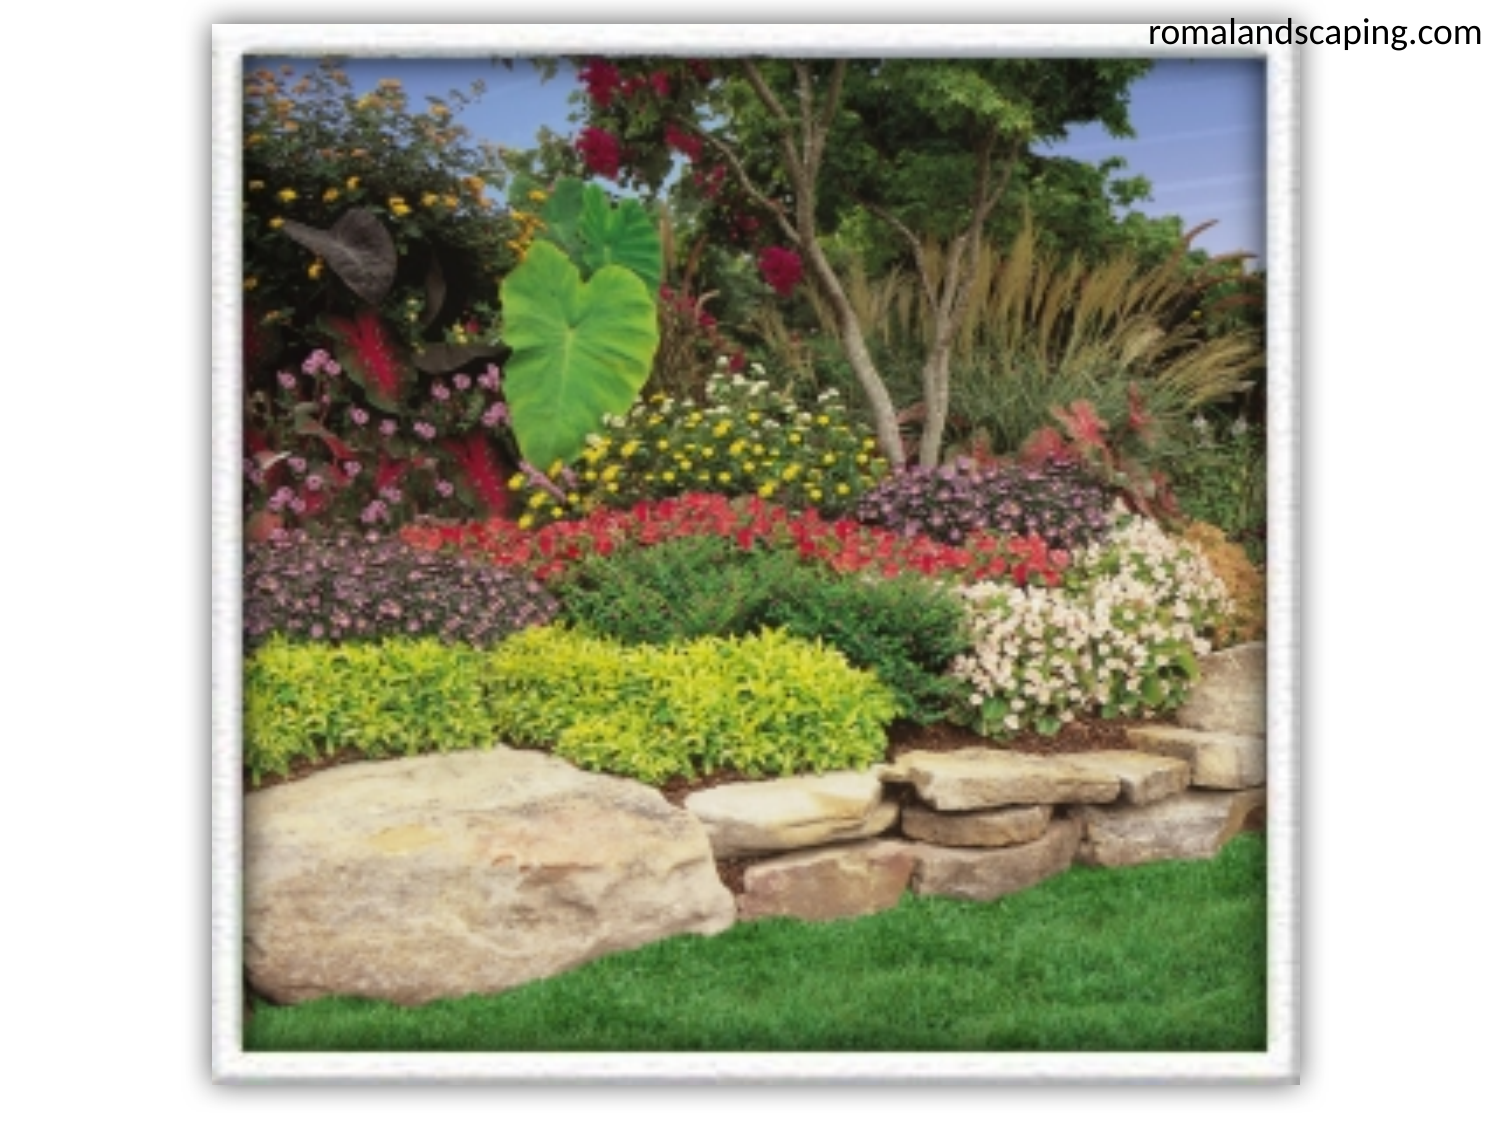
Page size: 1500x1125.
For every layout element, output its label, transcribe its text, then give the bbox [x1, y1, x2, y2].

text_box romalandscaping.com [1133, 0, 1499, 60]
picture [212, 24, 1301, 1085]
